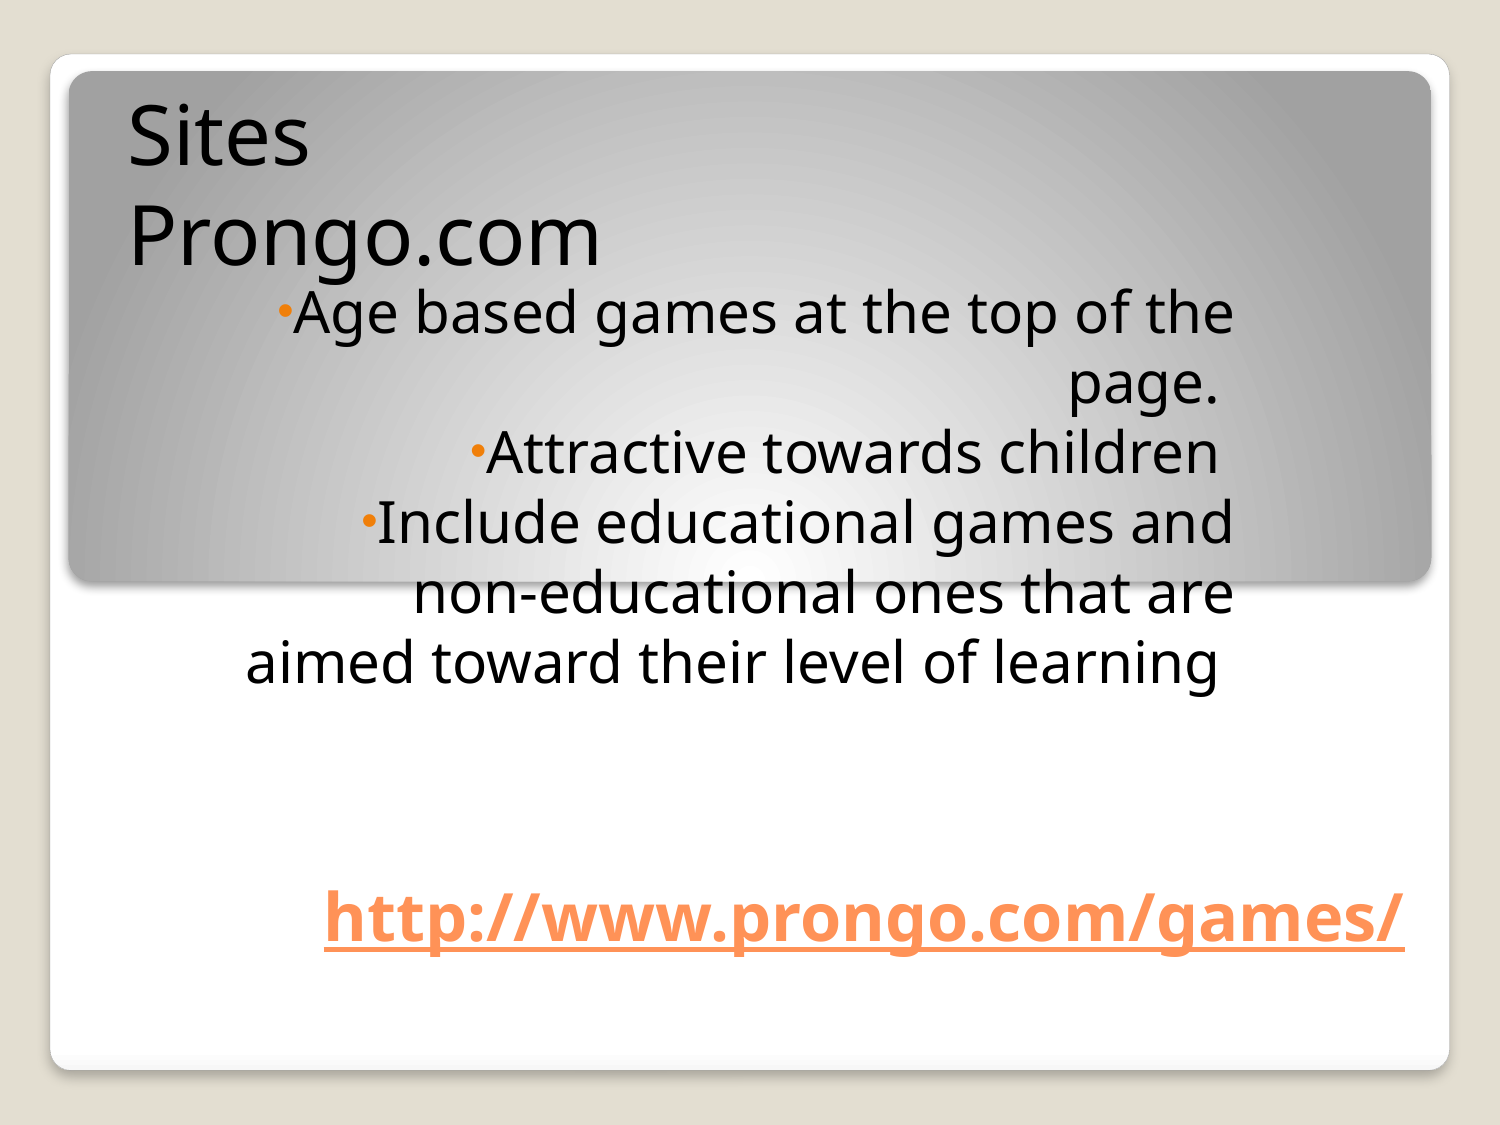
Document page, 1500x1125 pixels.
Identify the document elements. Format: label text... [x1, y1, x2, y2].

title http://www.prongo.com/games/ [137, 812, 1413, 1054]
text_box Sites Prongo.com [112, 74, 1450, 290]
subtitle Age based games at the top of the page. Attractive towards children Include educational games and non-educational ones that are aimed toward their level of learning [200, 290, 1250, 775]
